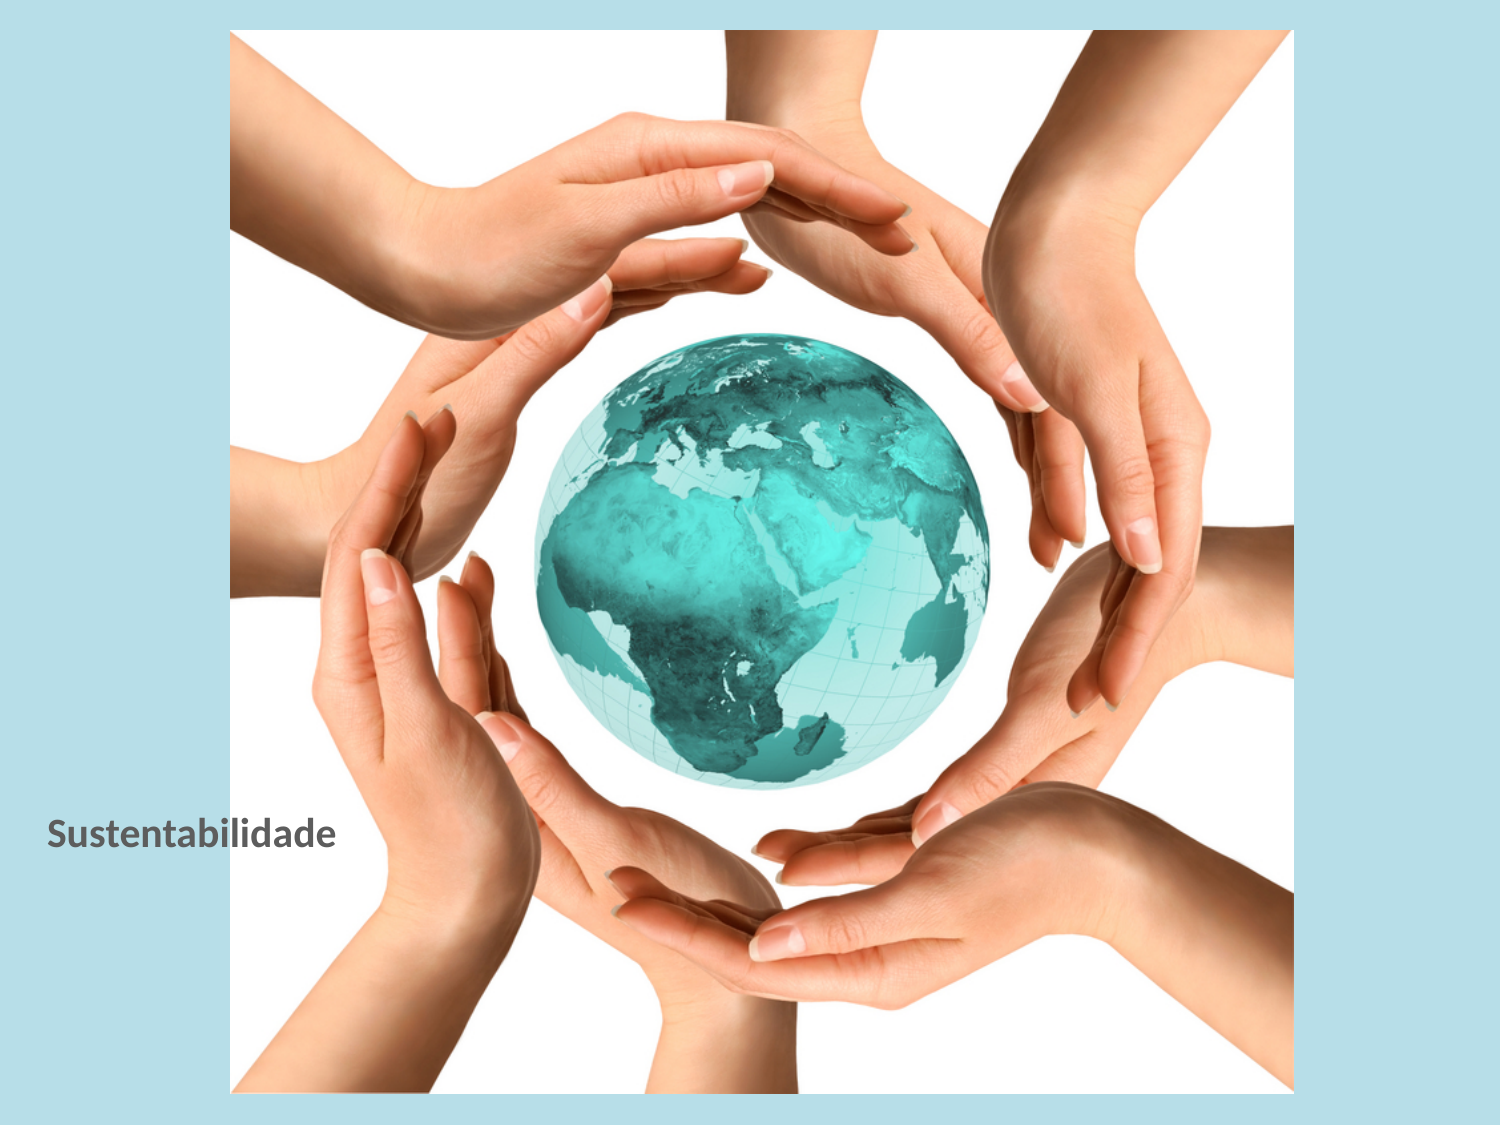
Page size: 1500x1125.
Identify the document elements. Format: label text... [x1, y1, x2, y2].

picture [229, 30, 1294, 1095]
text_box Sustentabilidade [0, 798, 224, 864]
